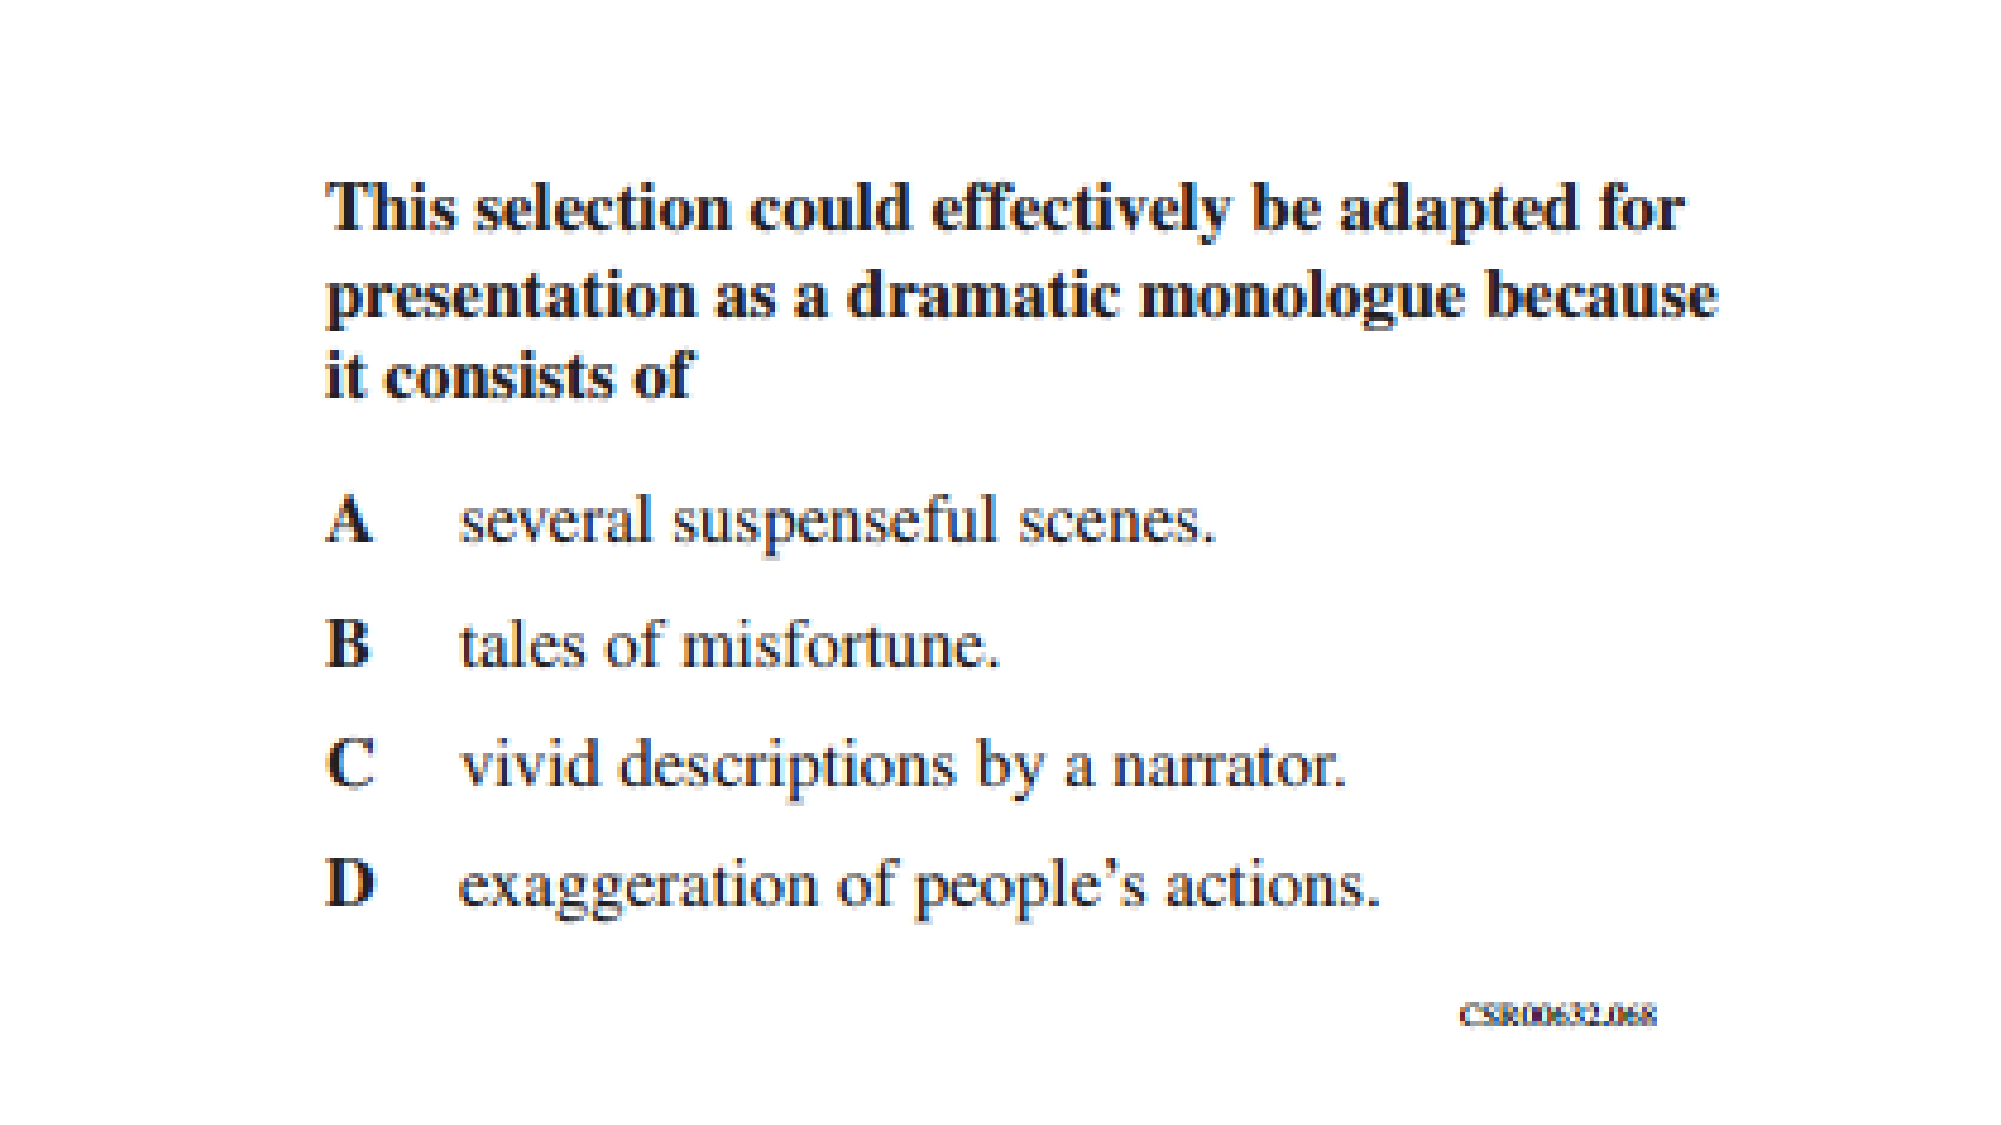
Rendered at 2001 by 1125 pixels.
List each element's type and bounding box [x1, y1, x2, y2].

picture [311, 130, 1777, 1065]
